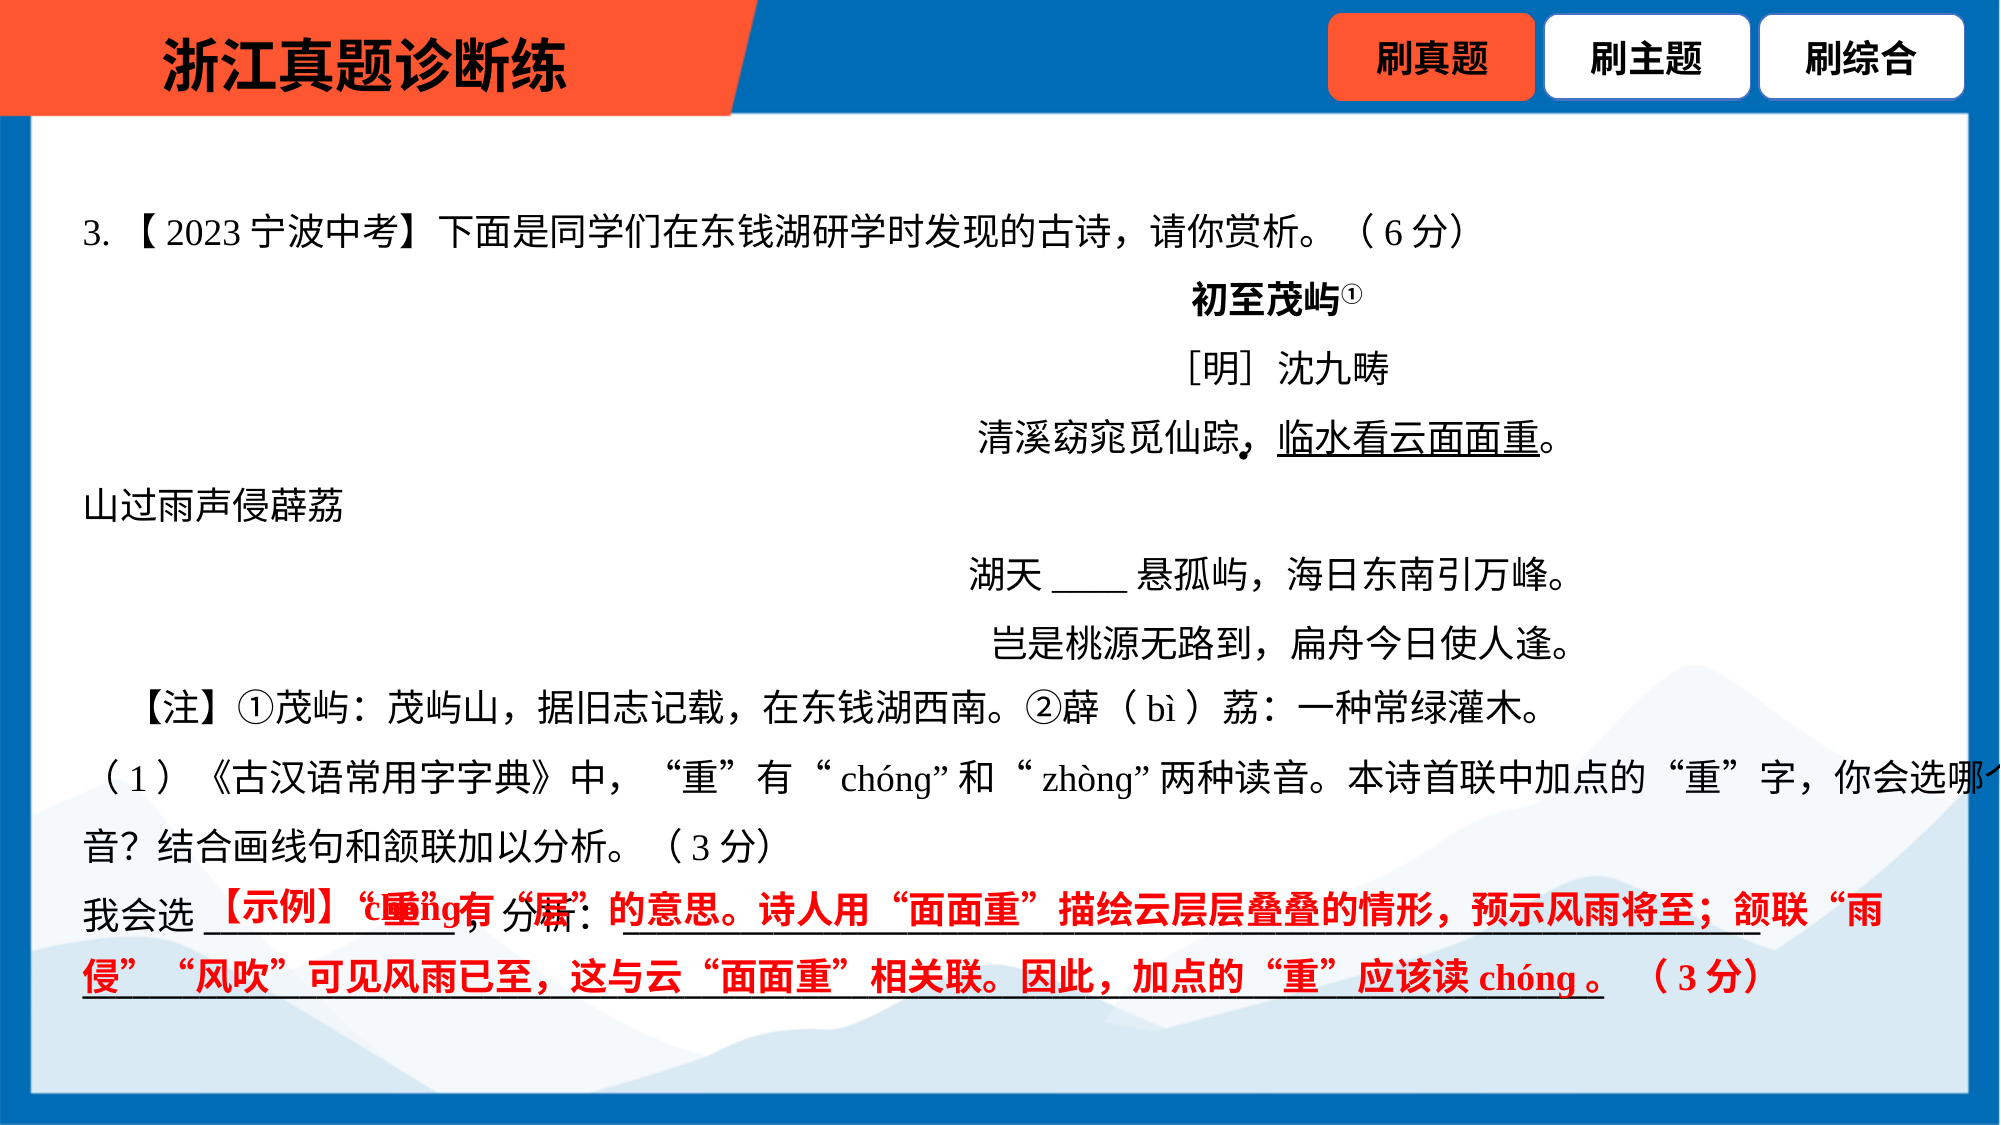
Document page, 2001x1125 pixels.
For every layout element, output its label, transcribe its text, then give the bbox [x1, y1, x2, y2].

text_box “重”有“层”的意思。诗人用“面面重”描绘云层层叠叠的情形，预示风雨将至；颔联“雨侵”“风吹”可见风雨已至，这与云“面面重”相关联。因此，加点的“重”应该读chónɡ。 （3分） [82, 863, 1917, 991]
text_box （1）《古汉语常用字字典》中，“重”有“chónɡ”和“zhònɡ”两种读音。本诗首联中加点的“重”字，你会选哪个读 音？结合画线句和颔联加以分析。（3分） 我会选_______________，分析：____________________________________________________________________ ___________________________________________________________________________________________ [82, 730, 1917, 863]
picture [0, 0, 2000, 1125]
text_box [1239, 451, 1248, 460]
text_box （1）《古汉语常用字字典》中，“重”有“chónɡ”和“zhònɡ”两种读音。本诗首联中加点的“重”字，你会选哪个读 音？结合画线句和颔联加以分析。（3分） 我会选_______________，分析：____________________________________________________________________ ___________________________________________________________________________________________ [82, 991, 1917, 995]
